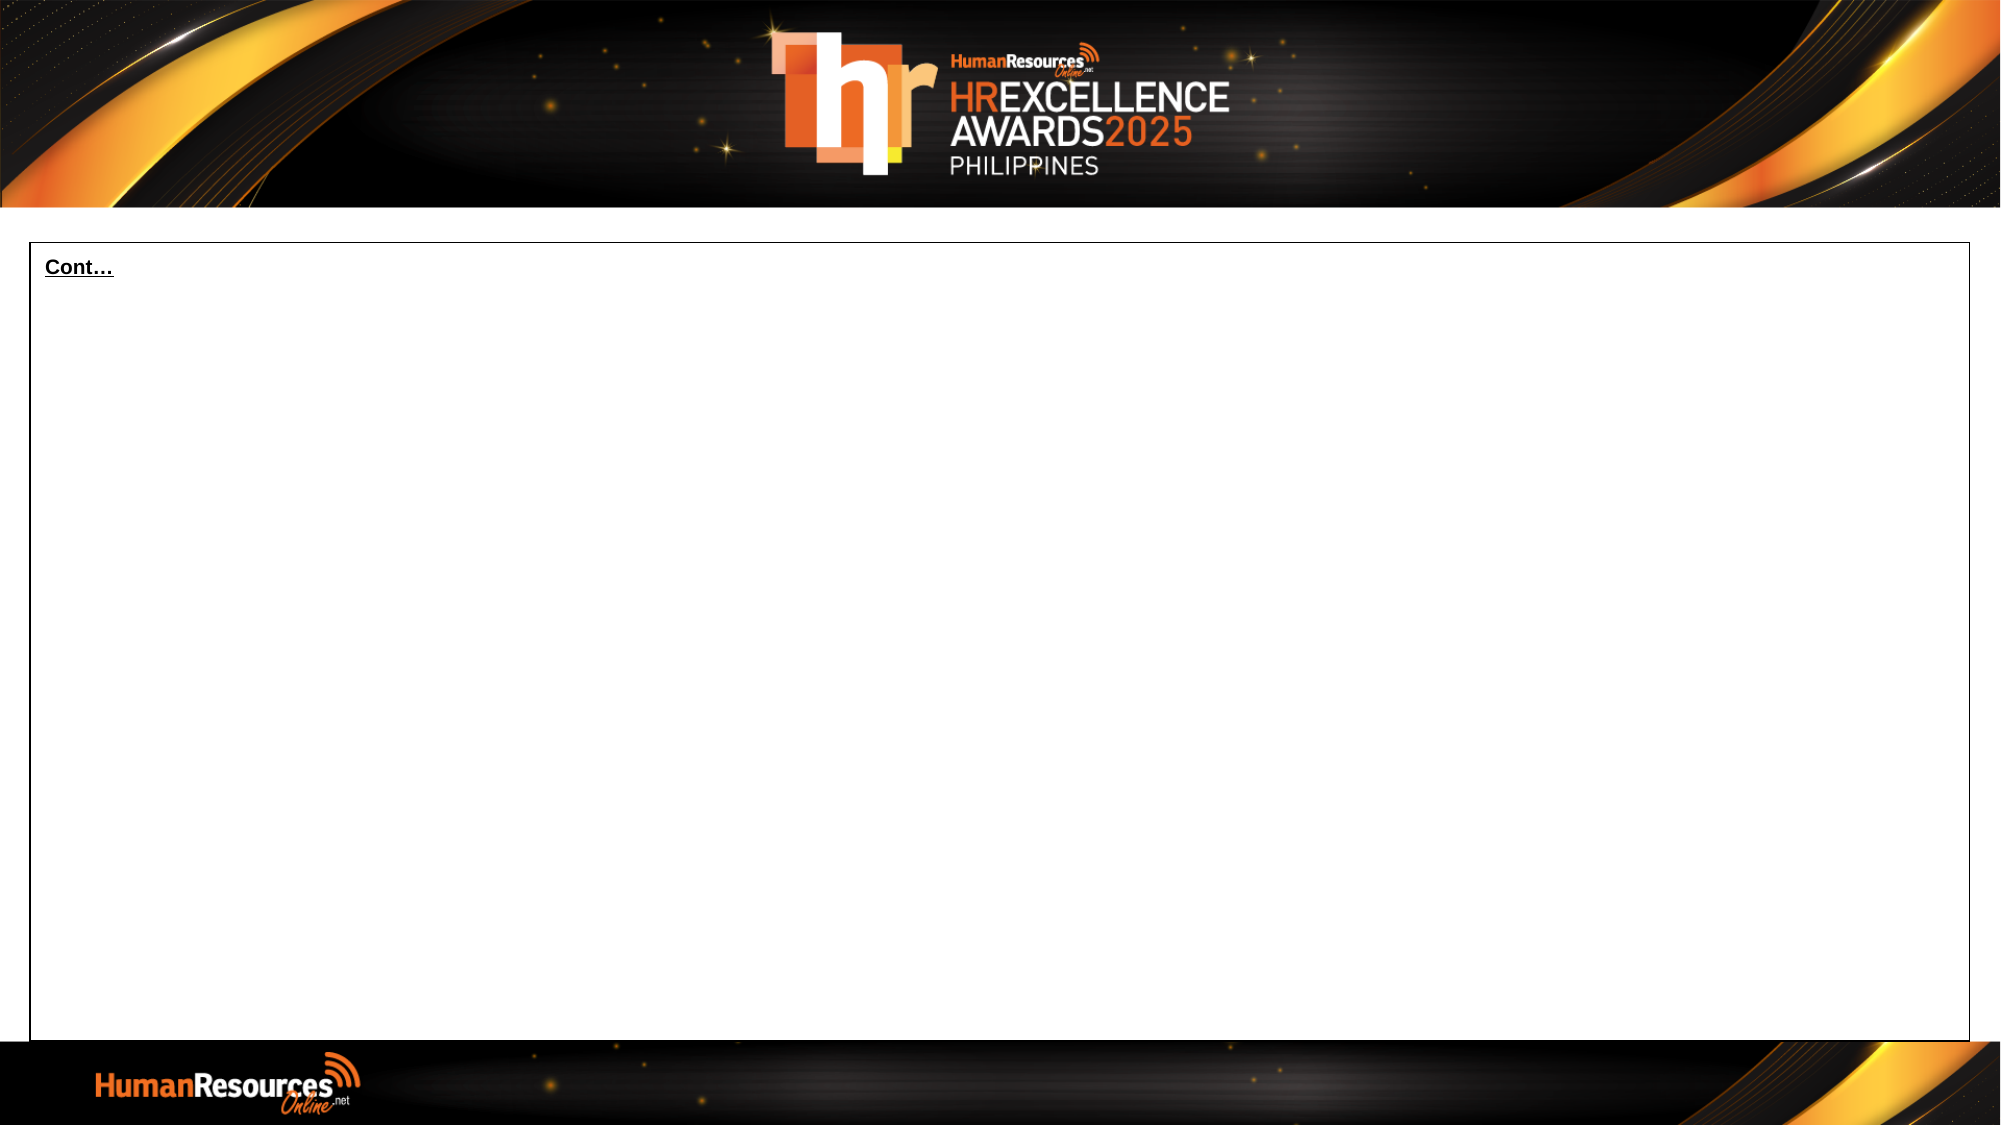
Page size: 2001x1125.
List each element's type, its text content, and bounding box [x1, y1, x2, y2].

text_box Cont… [30, 242, 1970, 1042]
picture [0, 0, 2001, 1125]
